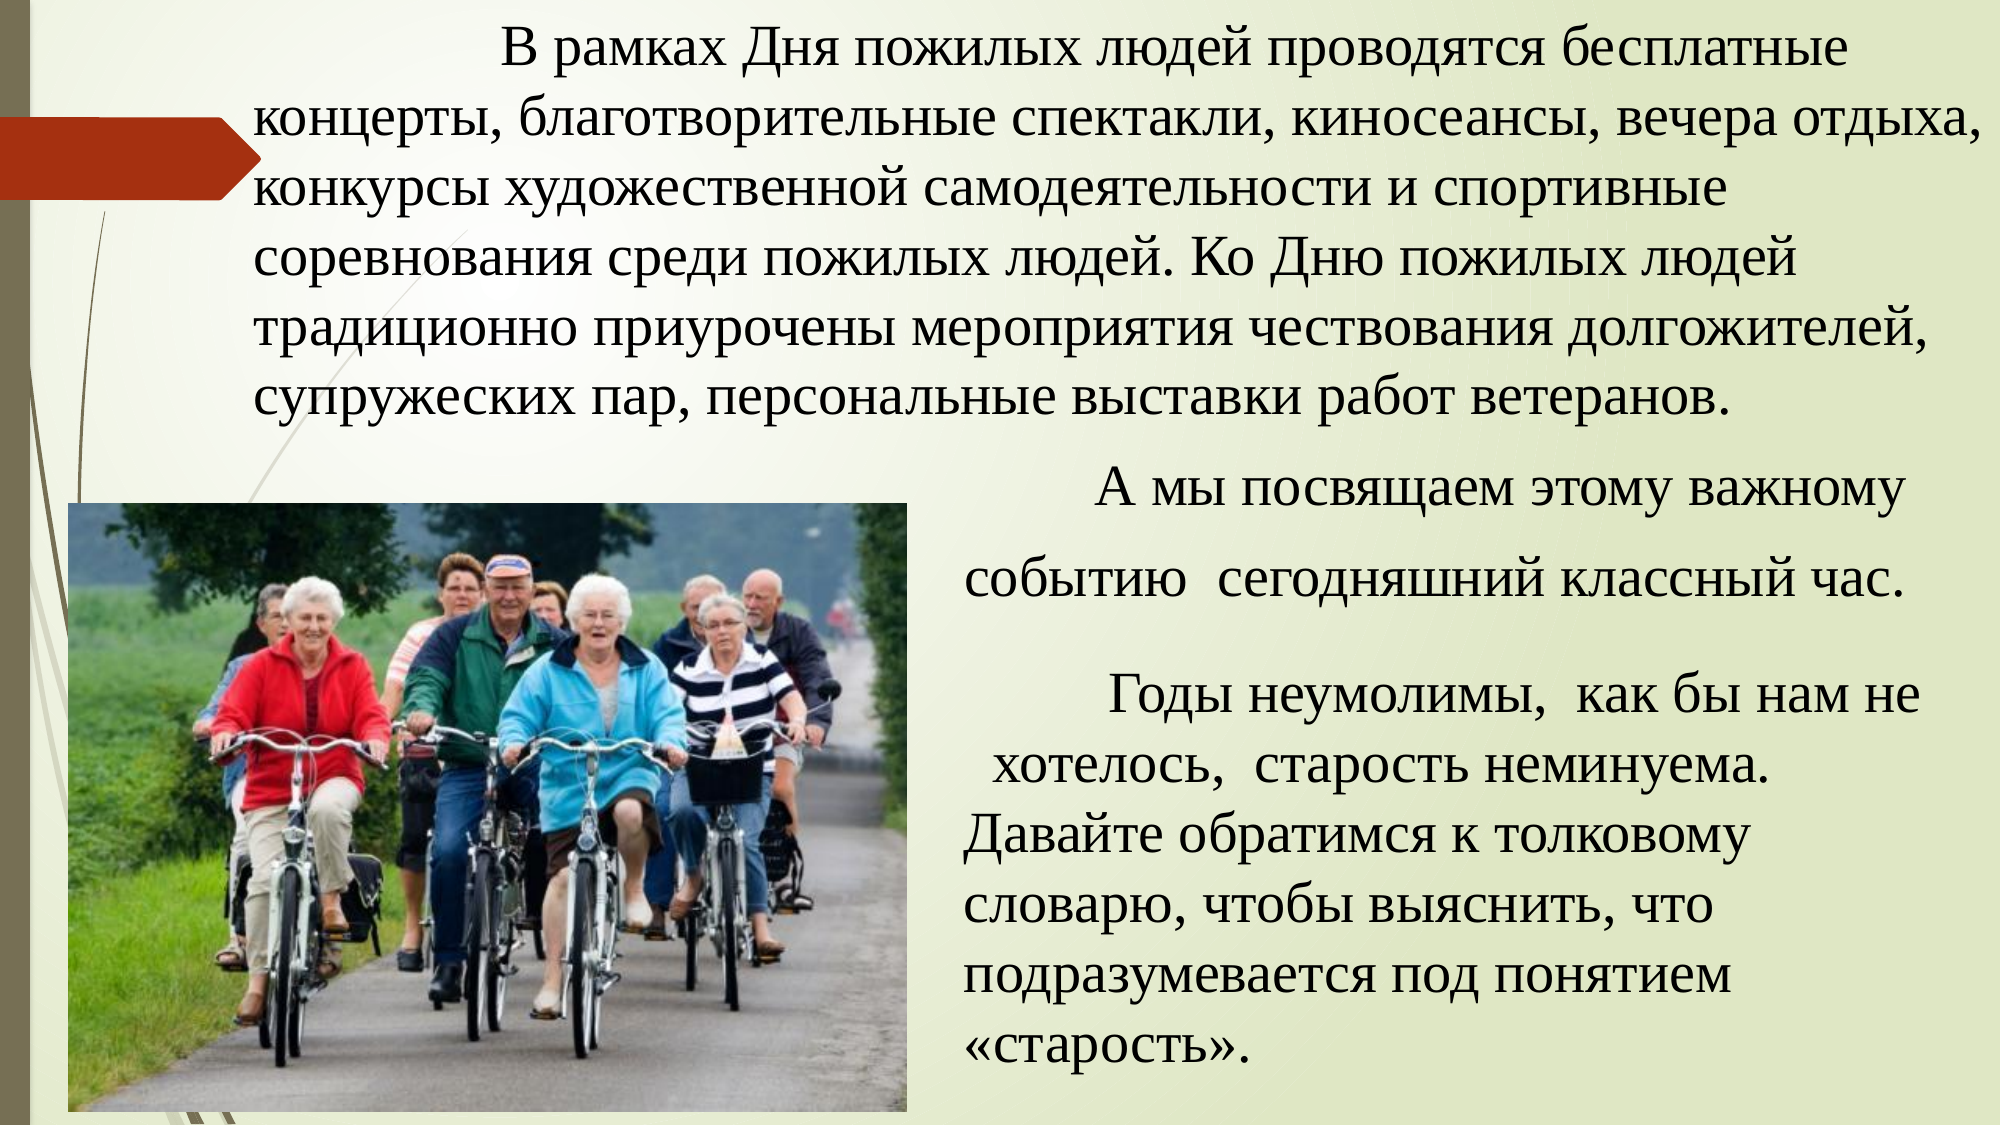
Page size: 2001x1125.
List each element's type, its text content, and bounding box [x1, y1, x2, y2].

title Годы неумолимы, как бы нам не хотелось, старость неминуема. Давайте обратимся к толковому словарю, чтобы выяснить, что подразумевается под понятием «старость». [948, 653, 1966, 1093]
picture [67, 503, 907, 1112]
list В рамках Дня пожилых людей проводятся бесплатные концерты, благотворительные спектакли, киносеансы, вечера отдыха, конкурсы художественной самодеятельности и спортивные соревнования среди пожилых людей. Ко Дню пожилых людей традиционно приурочены мероприятия чествования долгожителей, супружеских пар, персональные выставки работ ветеранов. А мы посвящаем этому важному событию сегодняшний классный час. [238, 0, 2000, 653]
